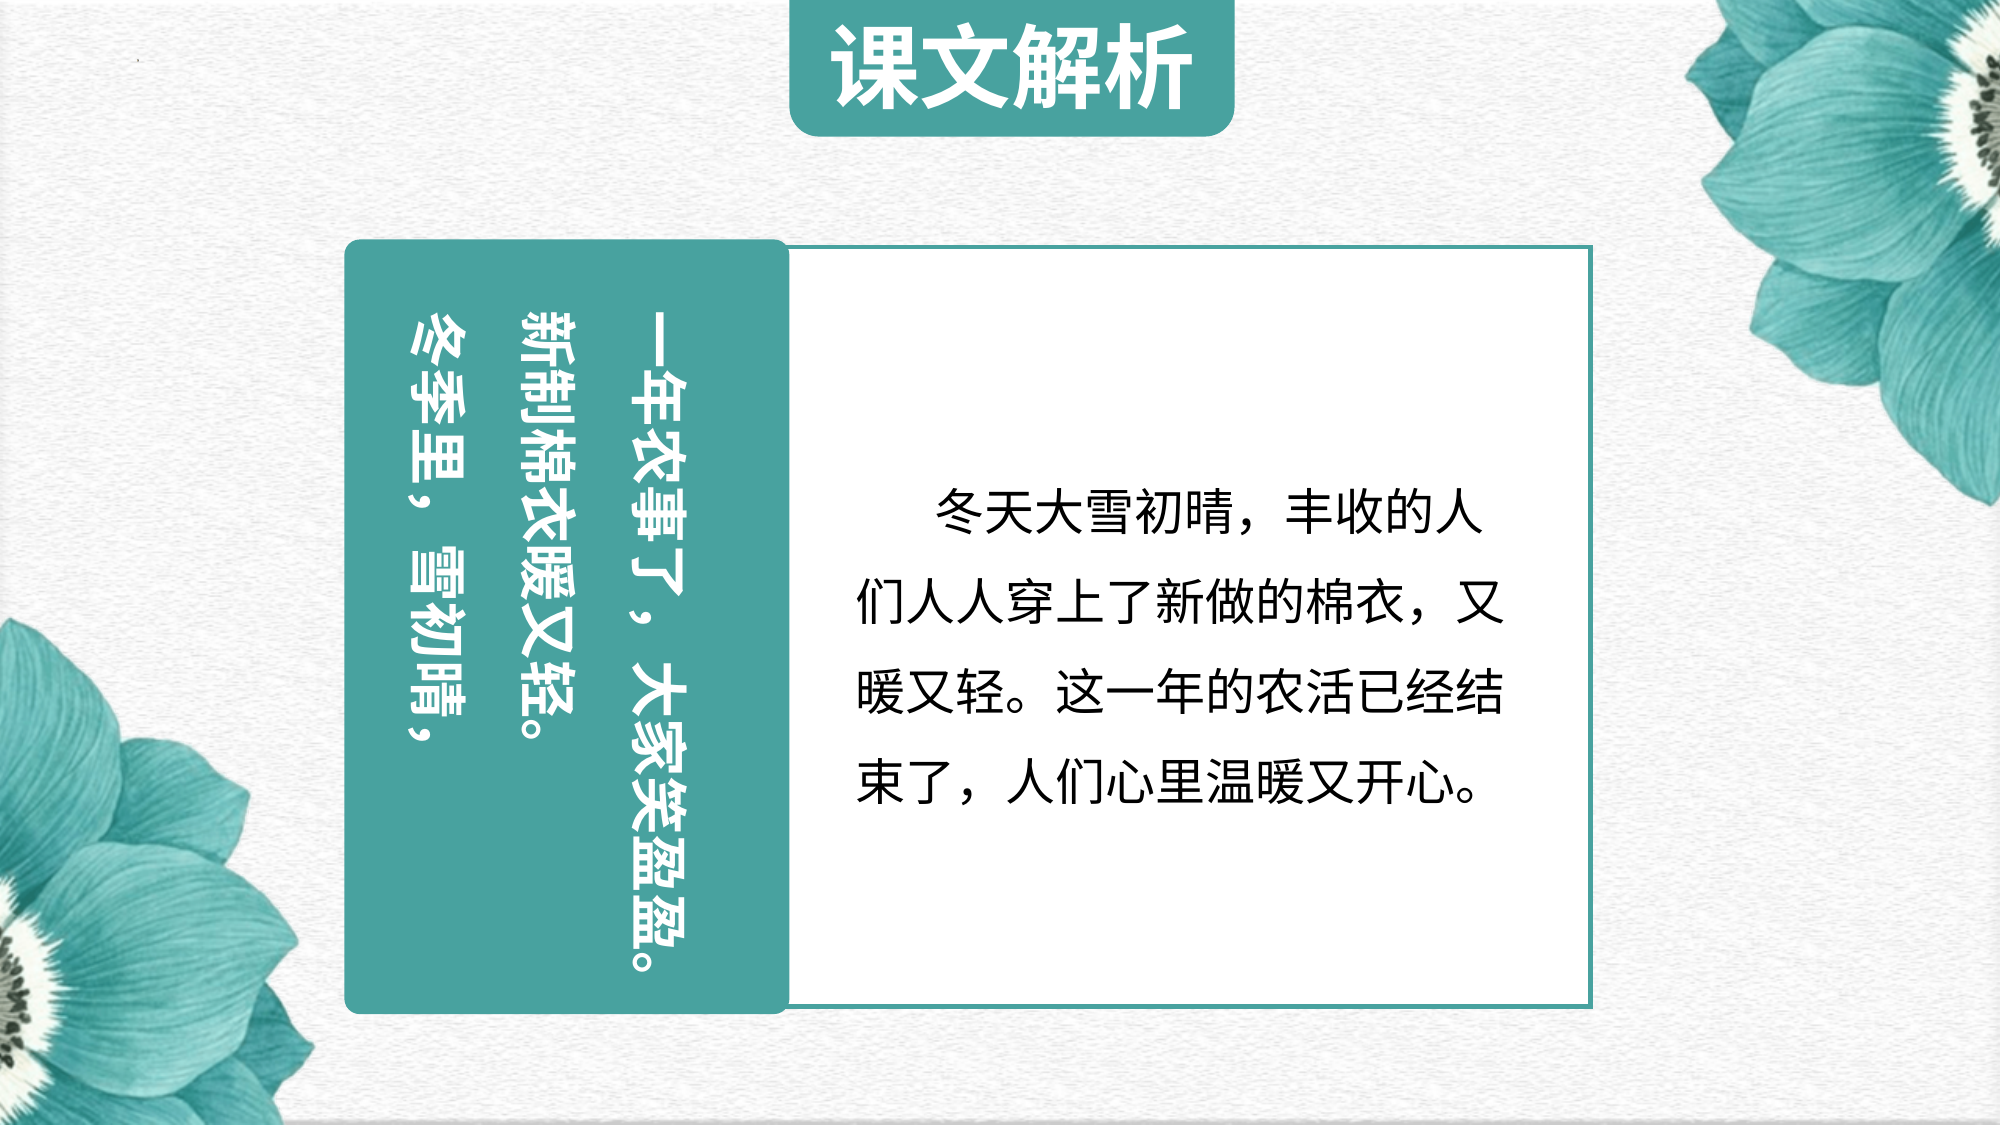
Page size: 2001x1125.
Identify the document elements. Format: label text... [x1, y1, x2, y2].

text_box 冬季里，雪初晴， [381, 295, 483, 783]
text_box 一年农事了，大家笑盈盈。 [601, 295, 703, 1018]
text_box 新制棉衣暖又轻。 [491, 295, 593, 783]
picture [0, 0, 2000, 1125]
text_box [789, 246, 1592, 1008]
text_box 课文解析 [813, 2, 1211, 127]
text_box [343, 238, 791, 1016]
text_box [788, 0, 1236, 138]
text_box 冬天大雪初晴，丰收的人们人人穿上了新做的棉衣，又暖又轻。这一年的农活已经结束了，人们心里温暖又开心。 [840, 442, 1540, 818]
